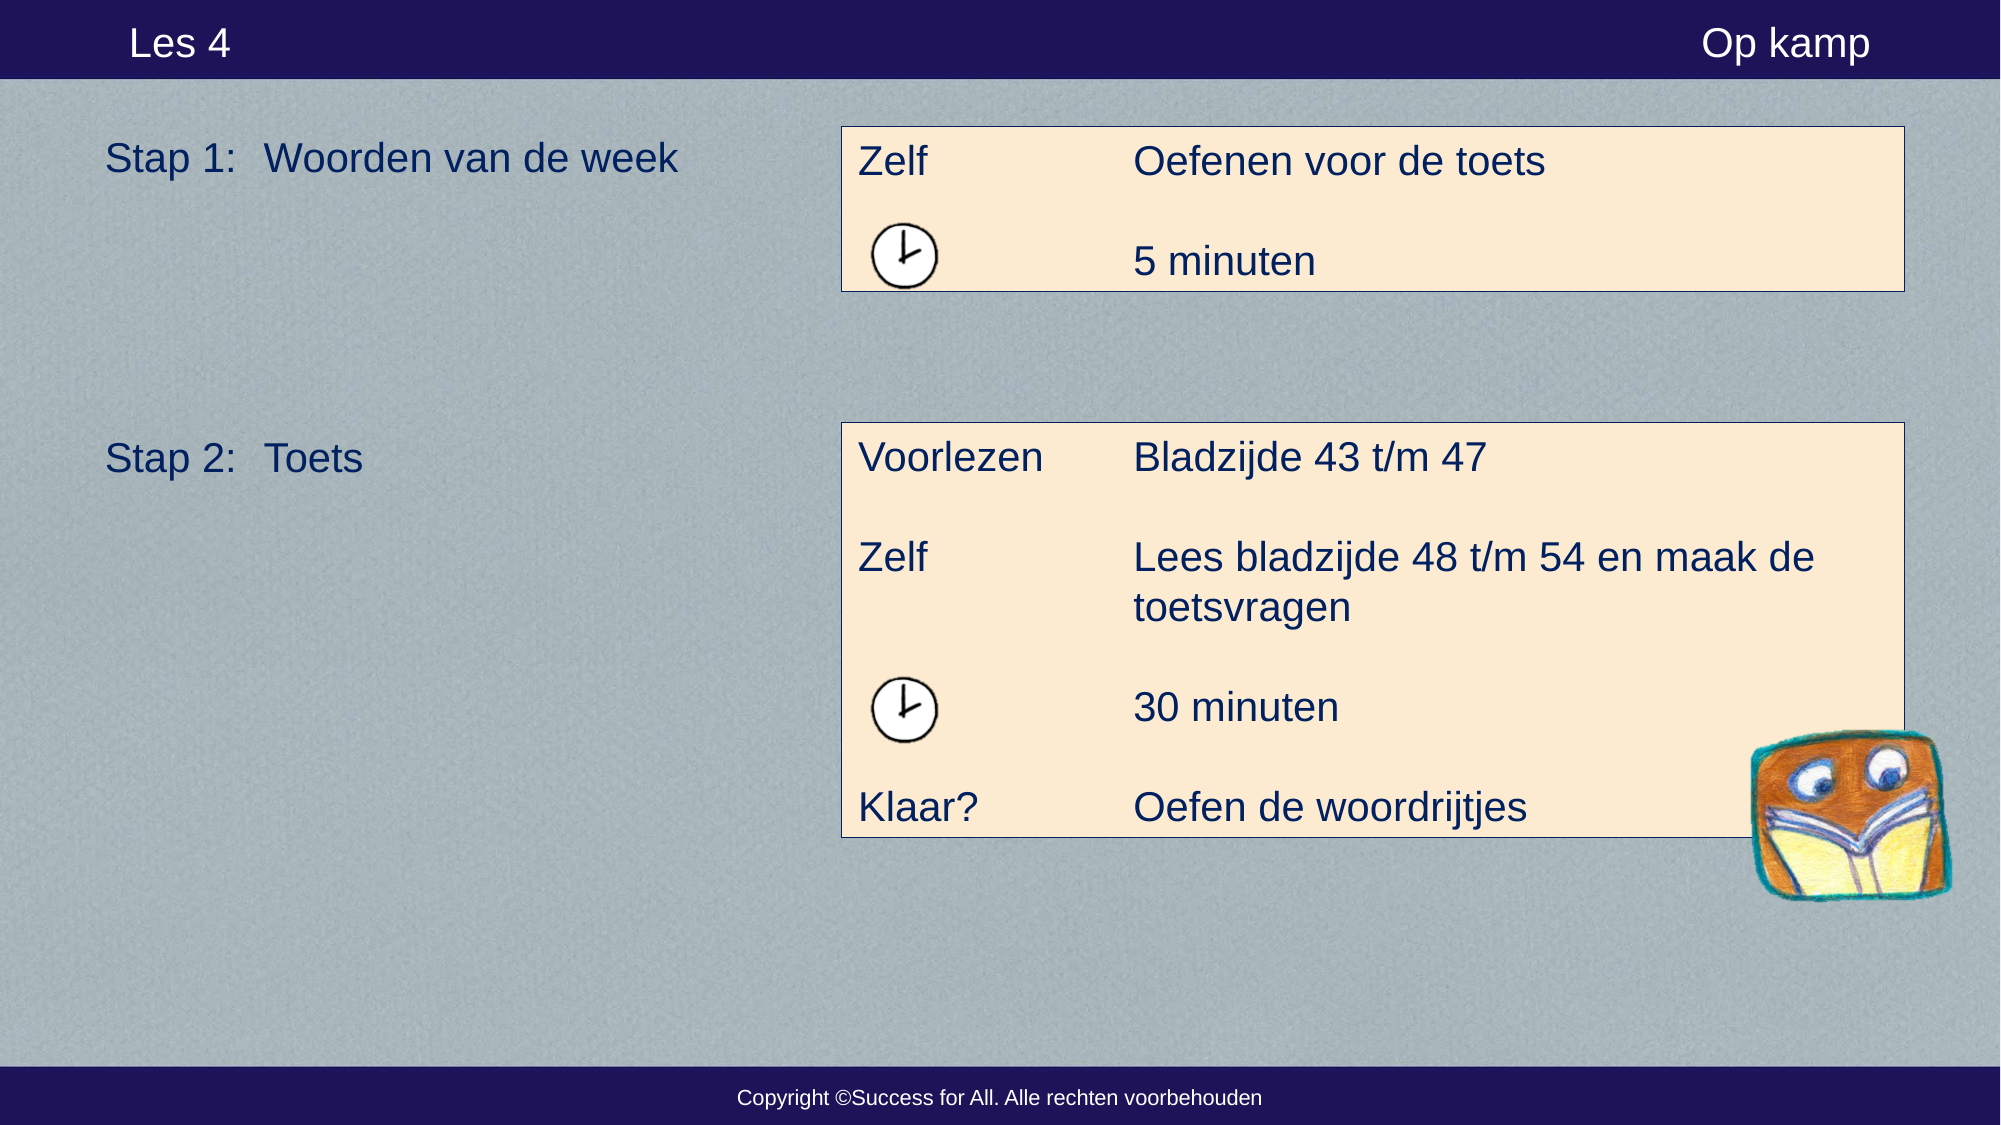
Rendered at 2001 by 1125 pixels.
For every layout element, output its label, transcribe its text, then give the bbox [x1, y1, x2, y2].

text_box Les 4 [114, 8, 354, 73]
text_box Op kamp [999, 8, 1886, 73]
text_box Voorlezen Bladzijde 43 t/m 47 Zelf Lees bladzijde 48 t/m 54 en maak de toetsvragen 30 minuten Klaar? Oefen de woordrijtjes [841, 422, 1905, 838]
text_box Zelf Oefenen voor de toets 5 minuten [841, 126, 1905, 292]
text_box Copyright ©Success for All. Alle rechten voorbehouden [0, 1076, 2000, 1125]
text_box Stap 1: Woorden van de week Stap 2: Toets [90, 123, 883, 839]
picture [0, 0, 2001, 1125]
